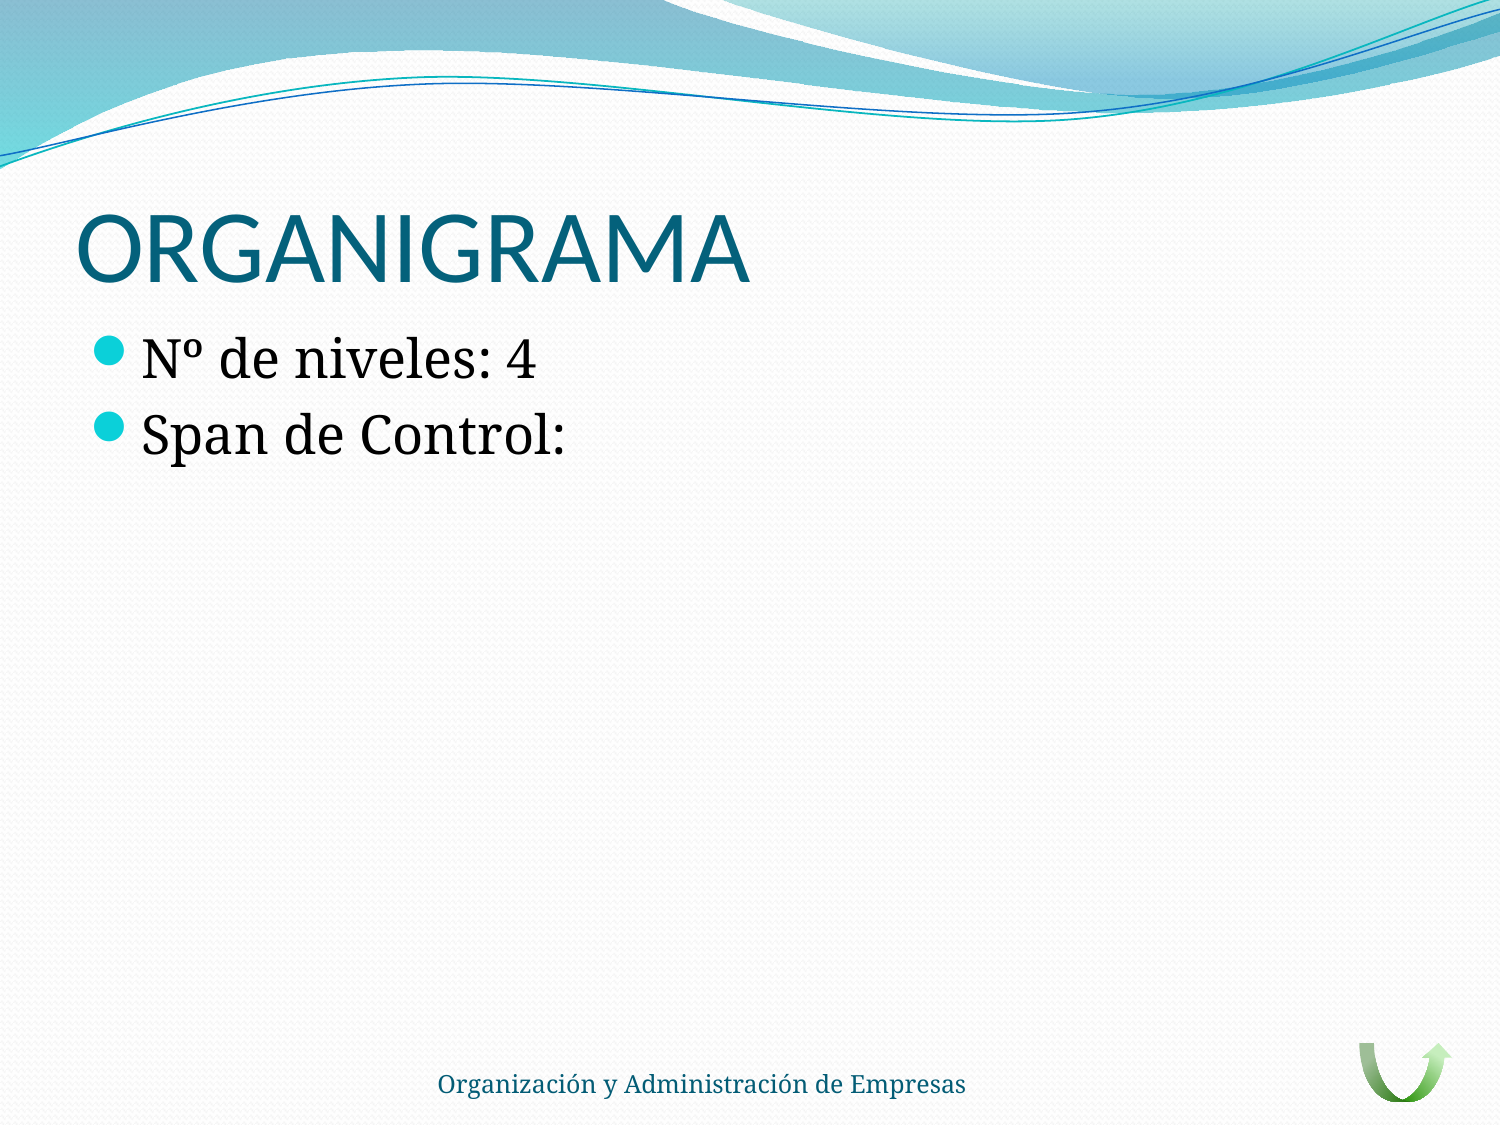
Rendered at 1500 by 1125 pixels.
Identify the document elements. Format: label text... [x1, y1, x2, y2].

list Nº de niveles: 4 Span de Control: [75, 317, 1425, 1038]
text_box [1359, 1042, 1452, 1102]
title ORGANIGRAMA [75, 115, 1425, 303]
footer Organización y Administración de Empresas [437, 1042, 988, 1103]
